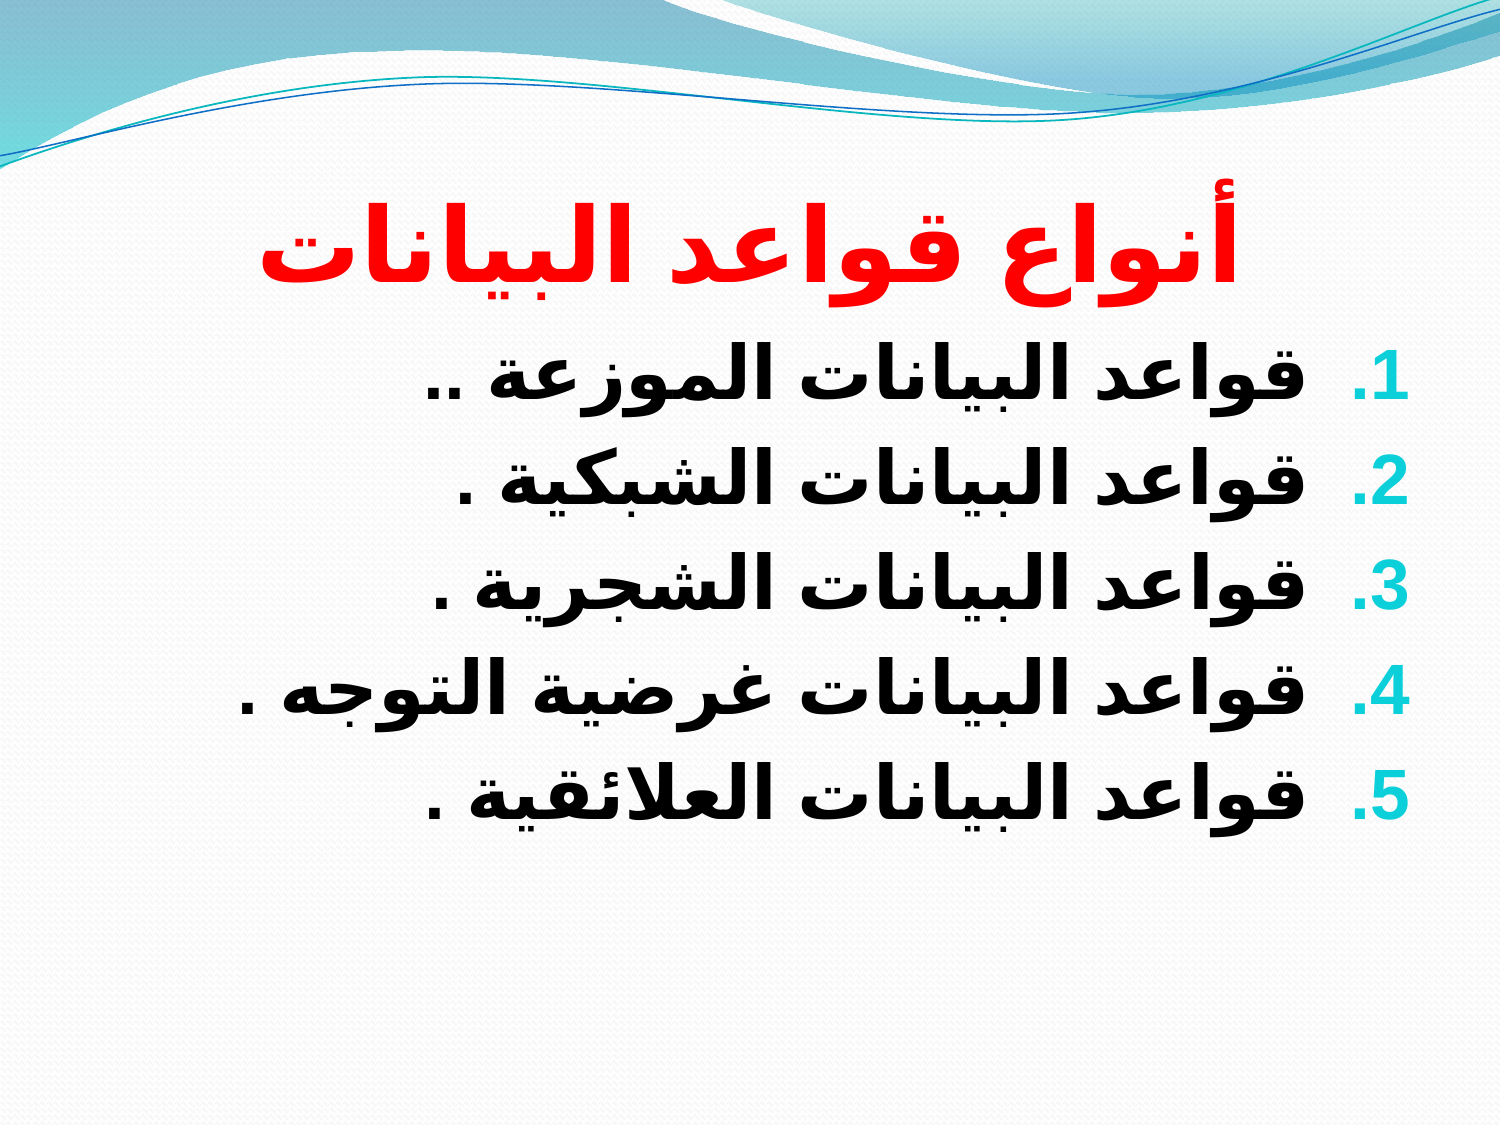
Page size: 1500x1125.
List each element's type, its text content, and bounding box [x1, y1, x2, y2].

list قواعد البيانات الموزعة .. قواعد البيانات الشبكية . قواعد البيانات الشجرية . قواعد البيانات غرضية التوجه . قواعد البيانات العلائقية . [75, 317, 1425, 1038]
title أنواع قواعد البيانات [75, 115, 1425, 303]
